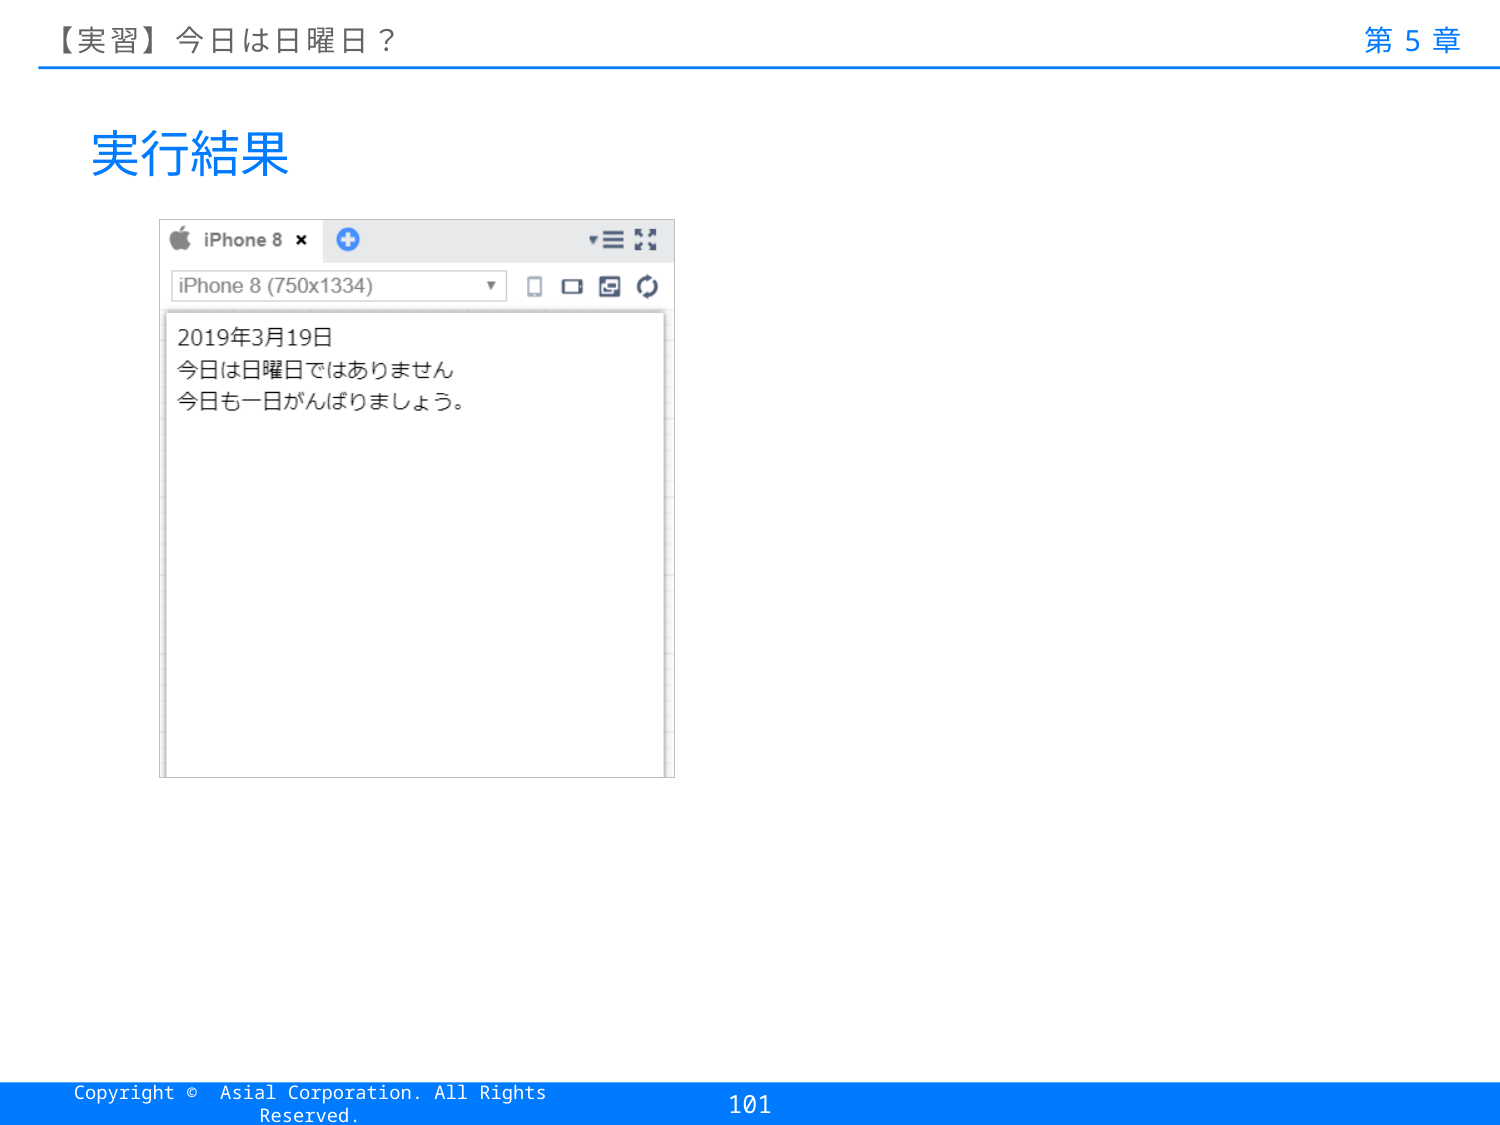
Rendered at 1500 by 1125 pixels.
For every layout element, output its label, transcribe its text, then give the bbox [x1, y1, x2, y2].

title 【実習】今日は日曜日？ [29, 7, 702, 72]
list 実行結果 [75, 84, 1425, 988]
list 第5章 [702, 7, 1477, 72]
slide_number 101 [581, 1075, 919, 1125]
picture [159, 219, 675, 778]
